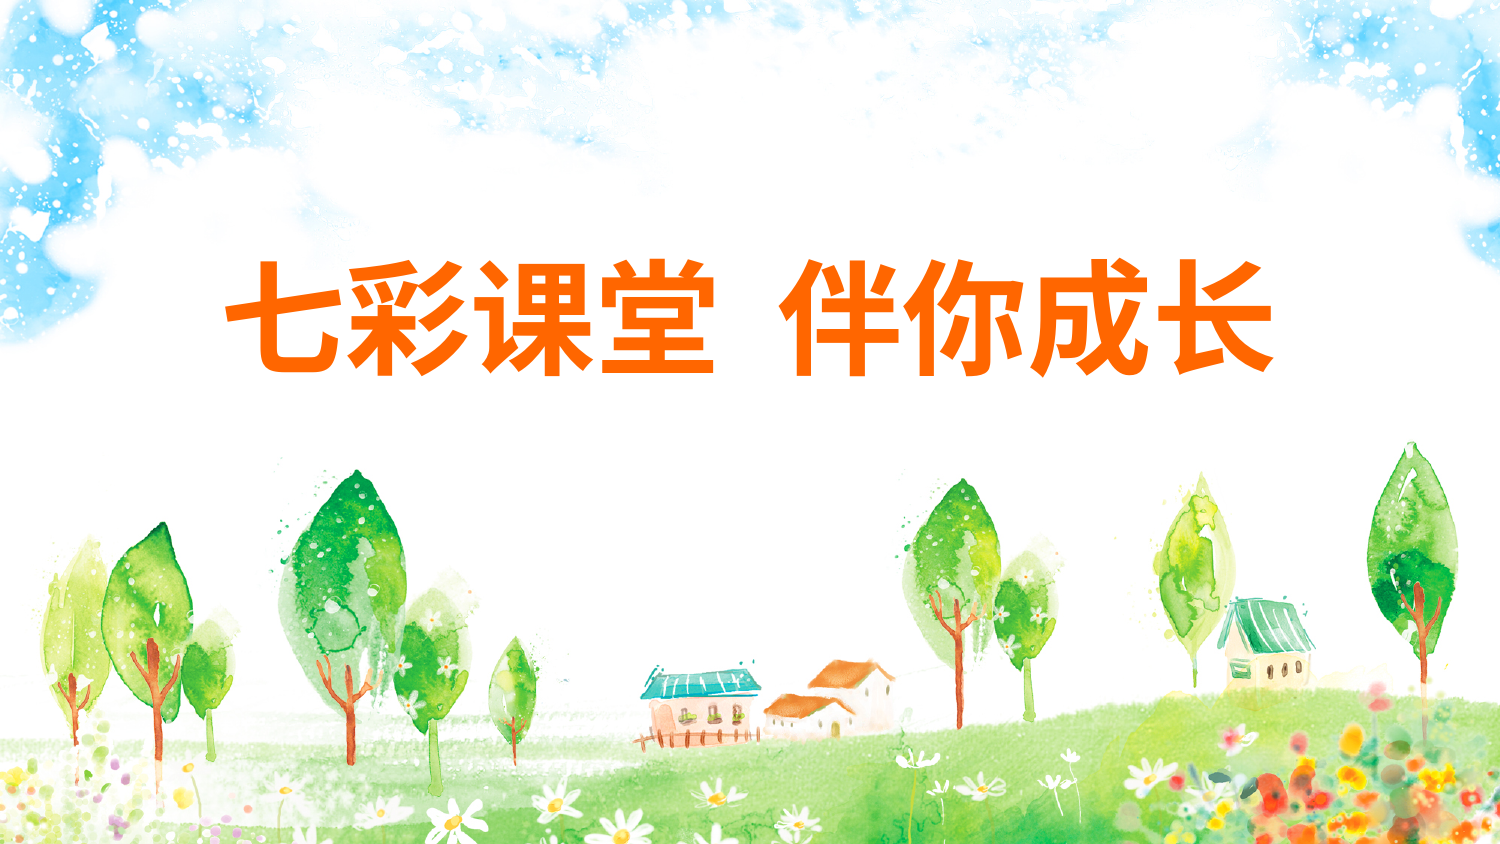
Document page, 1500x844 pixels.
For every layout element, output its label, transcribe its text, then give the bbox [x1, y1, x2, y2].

text_box 七彩课堂 伴你成长 [205, 232, 1293, 398]
picture [0, 0, 1500, 844]
